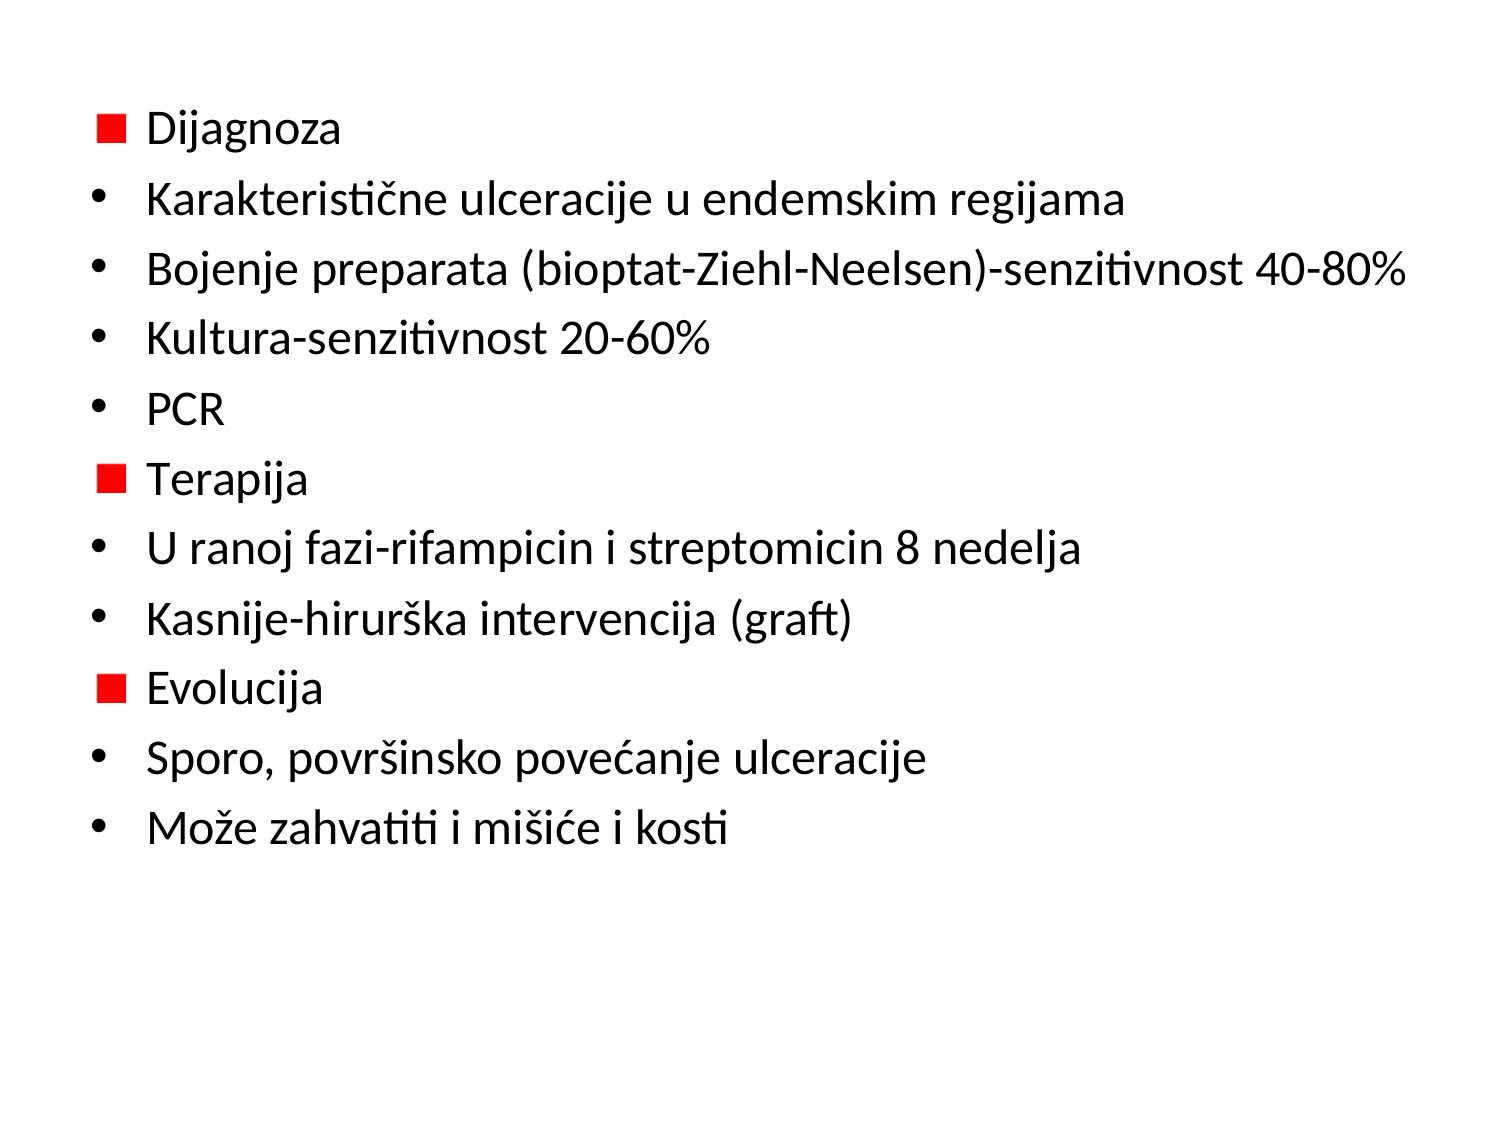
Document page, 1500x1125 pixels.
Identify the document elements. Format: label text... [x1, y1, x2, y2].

picture [90, 107, 126, 143]
picture [90, 457, 126, 493]
list Dijagnoza Karakteristične ulceracije u endemskim regijama Bojenje preparata (bioptat-Ziehl-Neelsen)-senzitivnost 40-80% Kultura-senzitivnost 20-60% PCR Terapija U ranoj fazi-rifampicin i streptomicin 8 nedelja Kasnije-hirurška intervencija (graft) Evolucija Sporo, površinsko povećanje ulceracije Može zahvatiti i mišiće i kosti [75, 87, 1425, 1005]
picture [90, 667, 126, 703]
